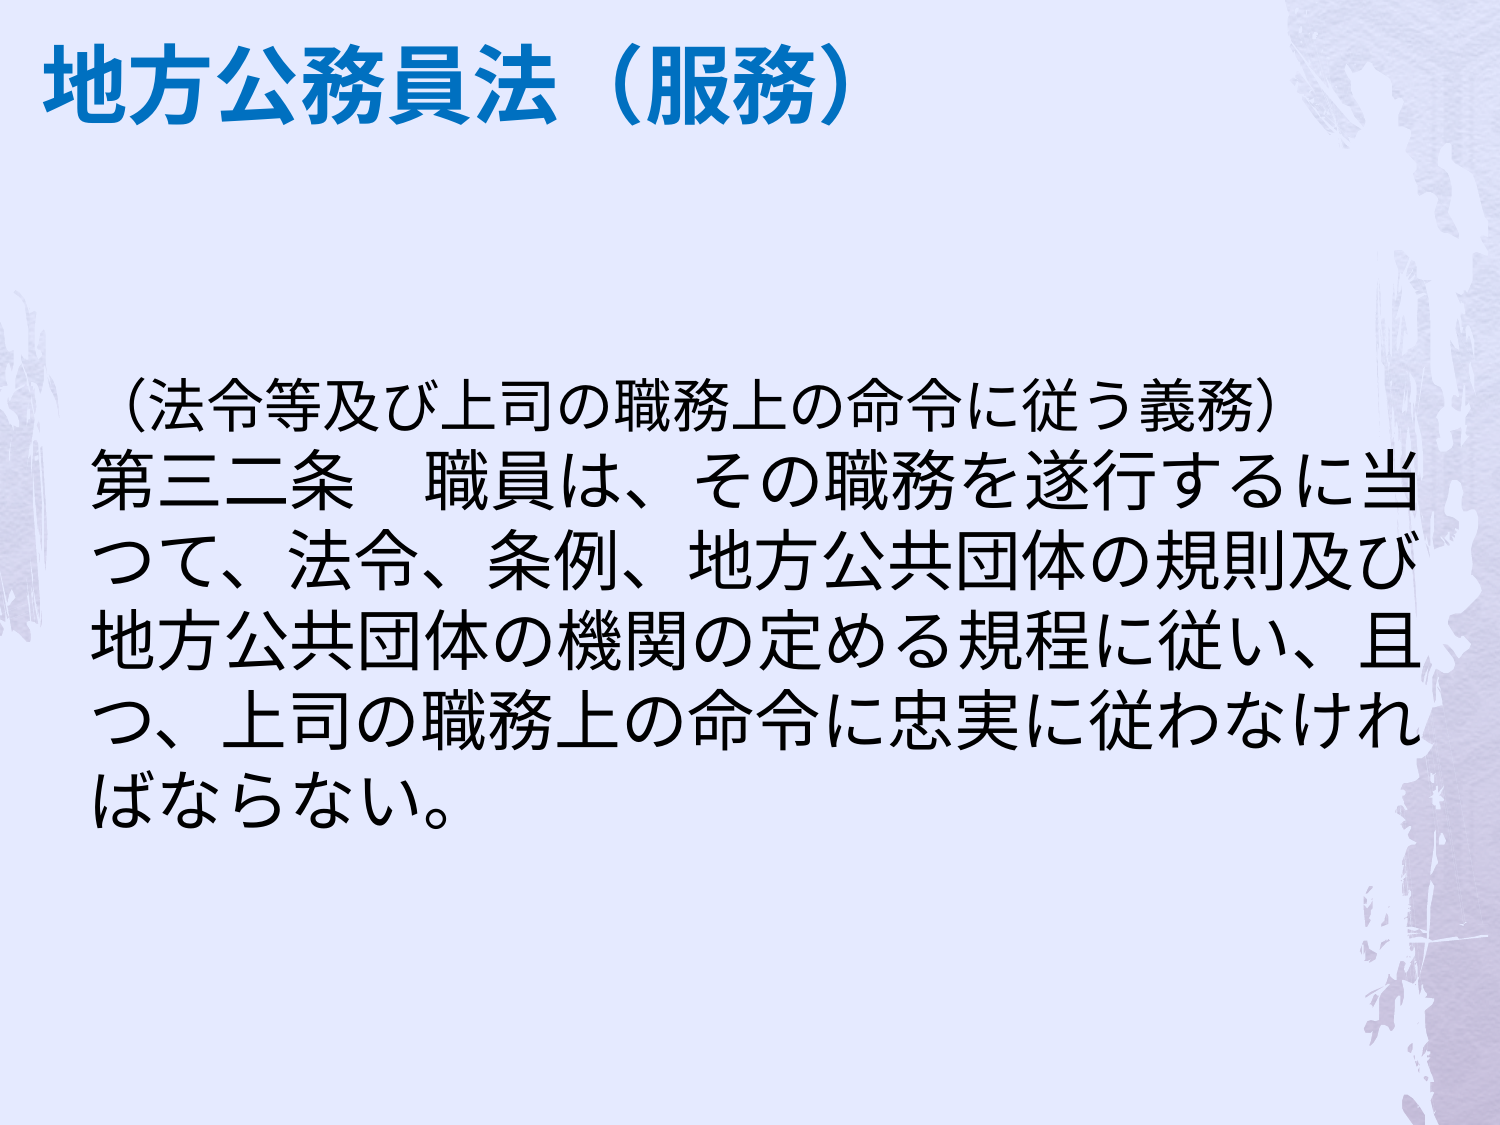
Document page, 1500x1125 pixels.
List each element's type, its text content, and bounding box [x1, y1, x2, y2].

text_box （法令等及び上司の職務上の命令に従う義務） 第三二条 職員は、その職務を遂行するに当つて、法令、条例、地方公共団体の規則及び地方公共団体の機関の定める規程に従い、且つ、上司の職務上の命令に忠実に従わなければならない。 [75, 361, 1447, 847]
text_box 地方公務員法（服務） [41, 30, 1392, 135]
